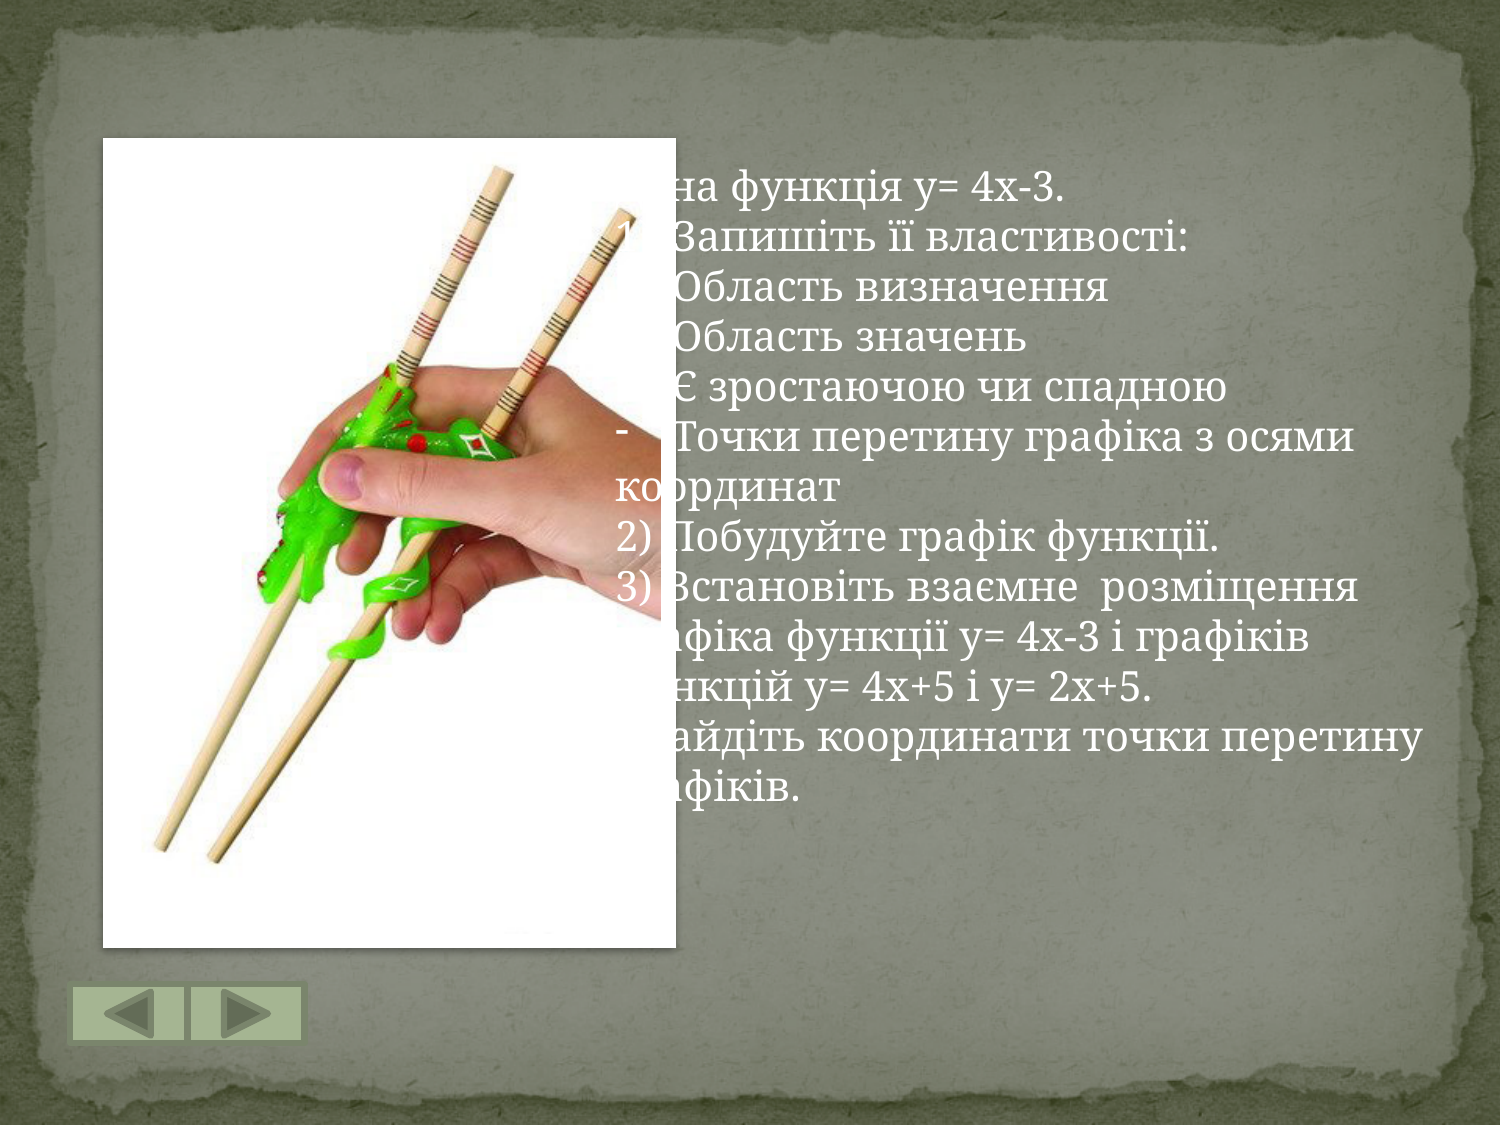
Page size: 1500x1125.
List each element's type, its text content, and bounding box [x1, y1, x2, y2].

text_box [184, 981, 308, 1046]
text_box Дана функція у= 4х-3. Запишіть її властивості: Область визначення Область значень Є зростаючою чи спадною Точки перетину графіка з осями координат 2) Побудуйте графік функції. 3) Встановіть взаємне розміщення графіка функції у= 4х-3 і графіків функцій y= 4x+5 і y= 2x+5. Знайдіть координати точки перетину графіків. [667, 152, 1500, 818]
text_box [67, 981, 185, 1046]
picture [117, 152, 661, 934]
